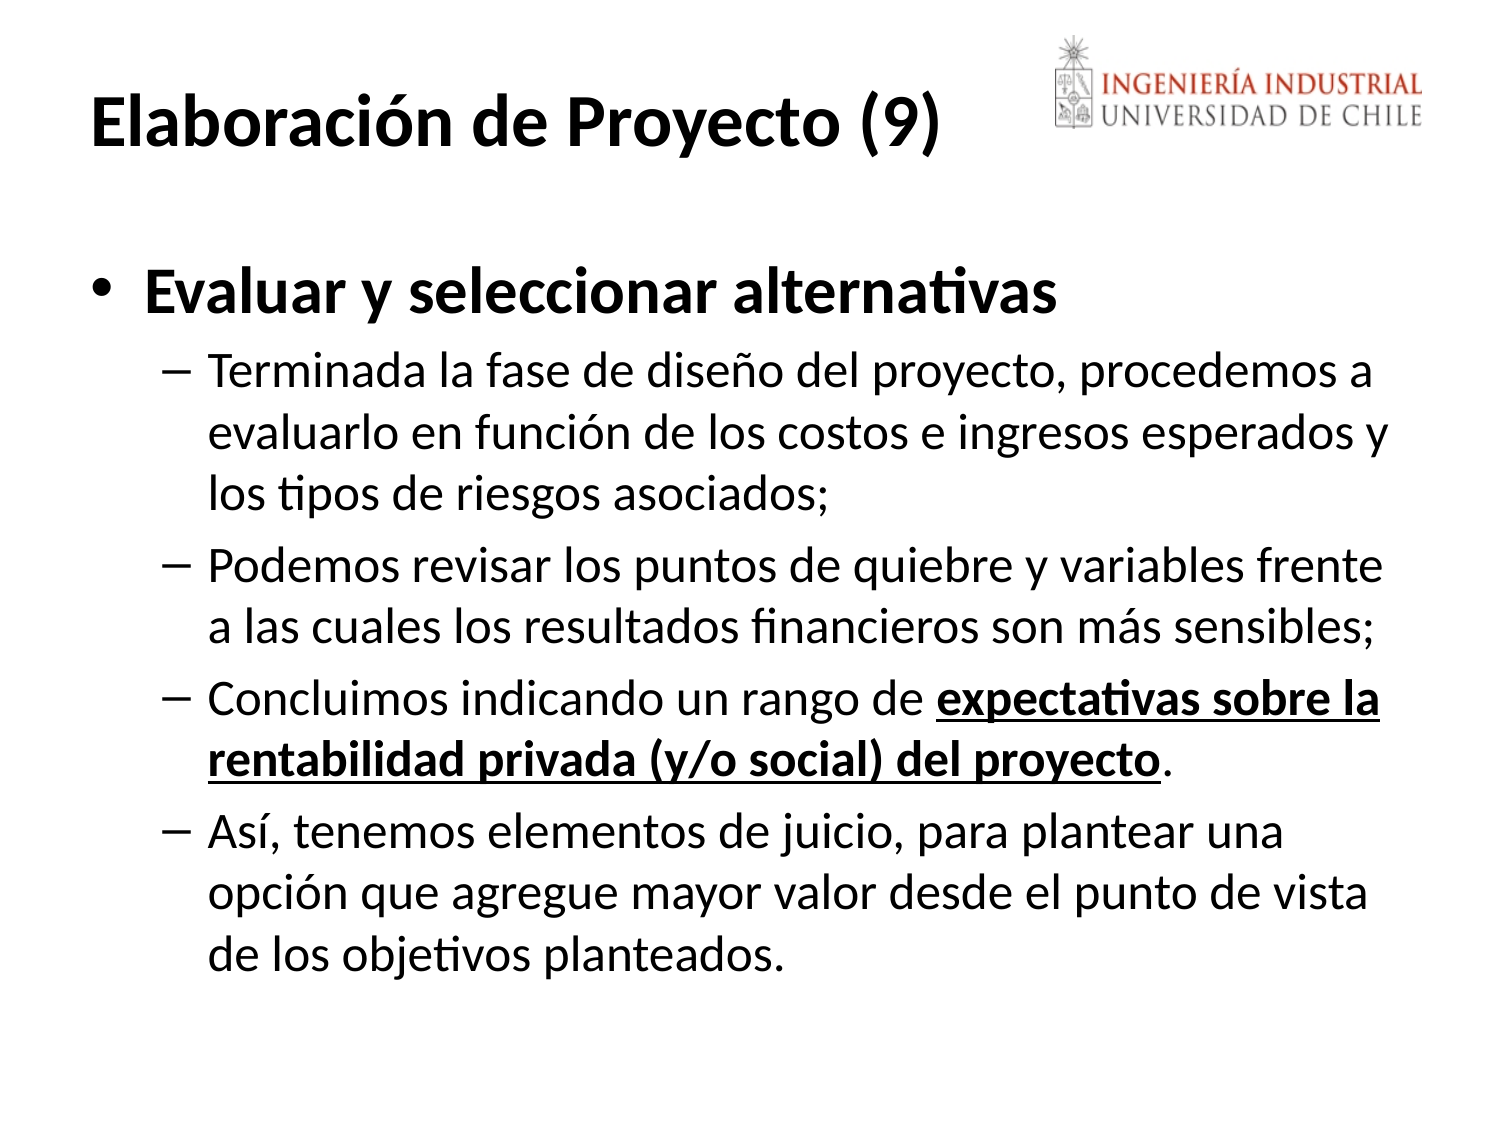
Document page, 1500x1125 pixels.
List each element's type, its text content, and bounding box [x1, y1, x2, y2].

title Elaboración de Proyecto (9) [75, 45, 1425, 188]
picture [1055, 35, 1422, 45]
list Evaluar y seleccionar alternativas Terminada la fase de diseño del proyecto, procedemos a evaluarlo en función de los costos e ingresos esperados y los tipos de riesgos asociados; Podemos revisar los puntos de quiebre y variables frente a las cuales los resultados financieros son más sensibles; Concluimos indicando un rango de expectativas sobre la rentabilidad privada (y/o social) del proyecto. Así, tenemos elementos de juicio, para plantear una opción que agregue mayor valor desde el punto de vista de los objetivos planteados. [75, 199, 1425, 1043]
